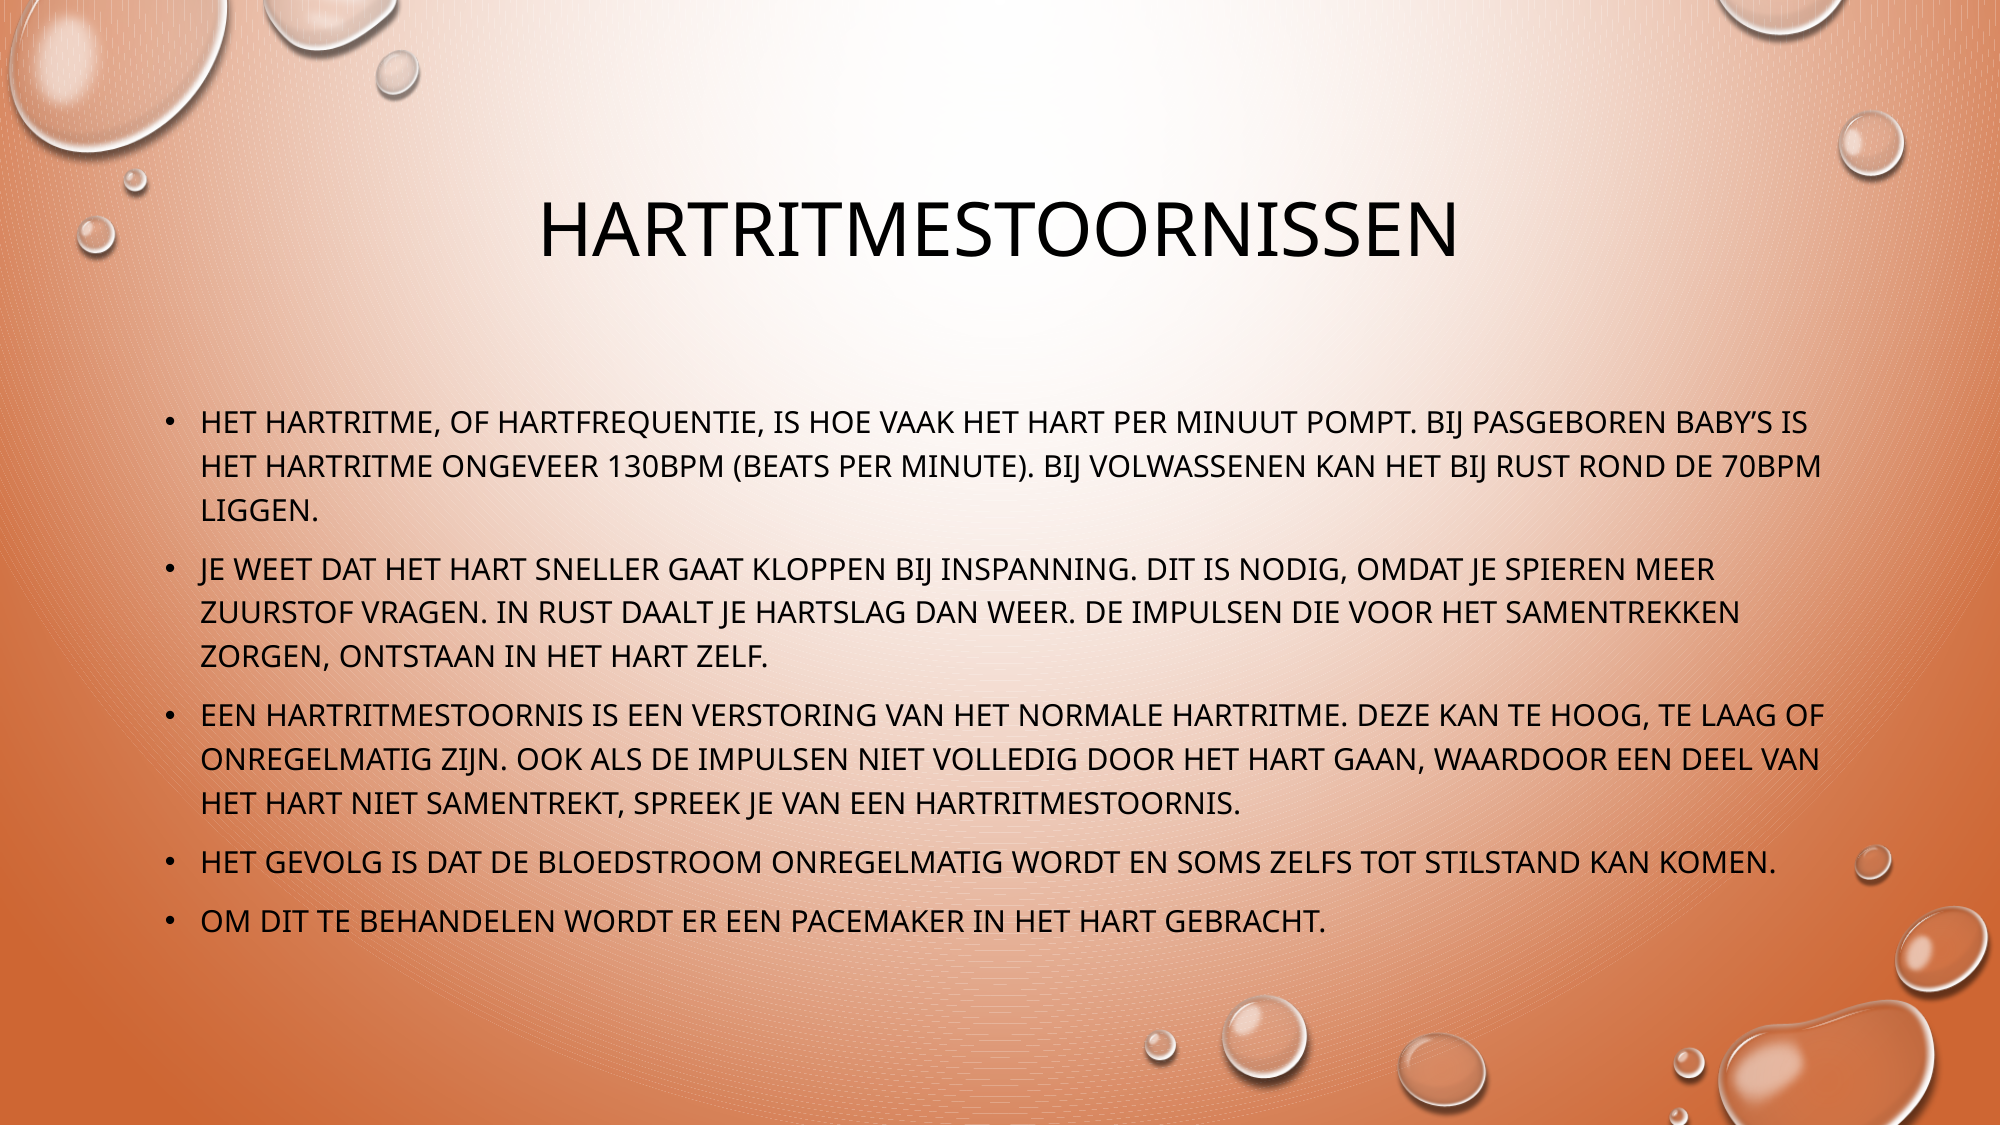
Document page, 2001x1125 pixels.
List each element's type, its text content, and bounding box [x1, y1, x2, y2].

list Het hartritme, of hartfrequentie, is hoe vaak het hart per minuut pompt. Bij pasgeboren baby’s is het hartritme ongeveer 130bpm (beats per minute). Bij volwassenen kan het bij rust rond de 70bpm liggen. Je weet dat het hart sneller gaat kloppen bij inspanning. Dit is nodig, omdat je spieren meer zuurstof vragen. In rust daalt je hartslag dan weer. De impulsen die voor het samentrekken zorgen, ontstaan in het hart zelf. Een hartritmestoornis is een verstoring van het normale hartritme. Deze kan te hoog, te laag of onregelmatig zijn. Ook als de impulsen niet volledig door het hart gaan, waardoor een deel van het hart niet samentrekt, spreek je van een hartritmestoornis. Het gevolg is dat de bloedstroom onregelmatig wordt en soms zelfs tot stilstand kan komen. Om dit te behandelen wordt er een pacemaker in het hart gebracht. [149, 388, 1850, 950]
title Hartritmestoornissen [149, 101, 1851, 364]
picture [0, 0, 2000, 1125]
